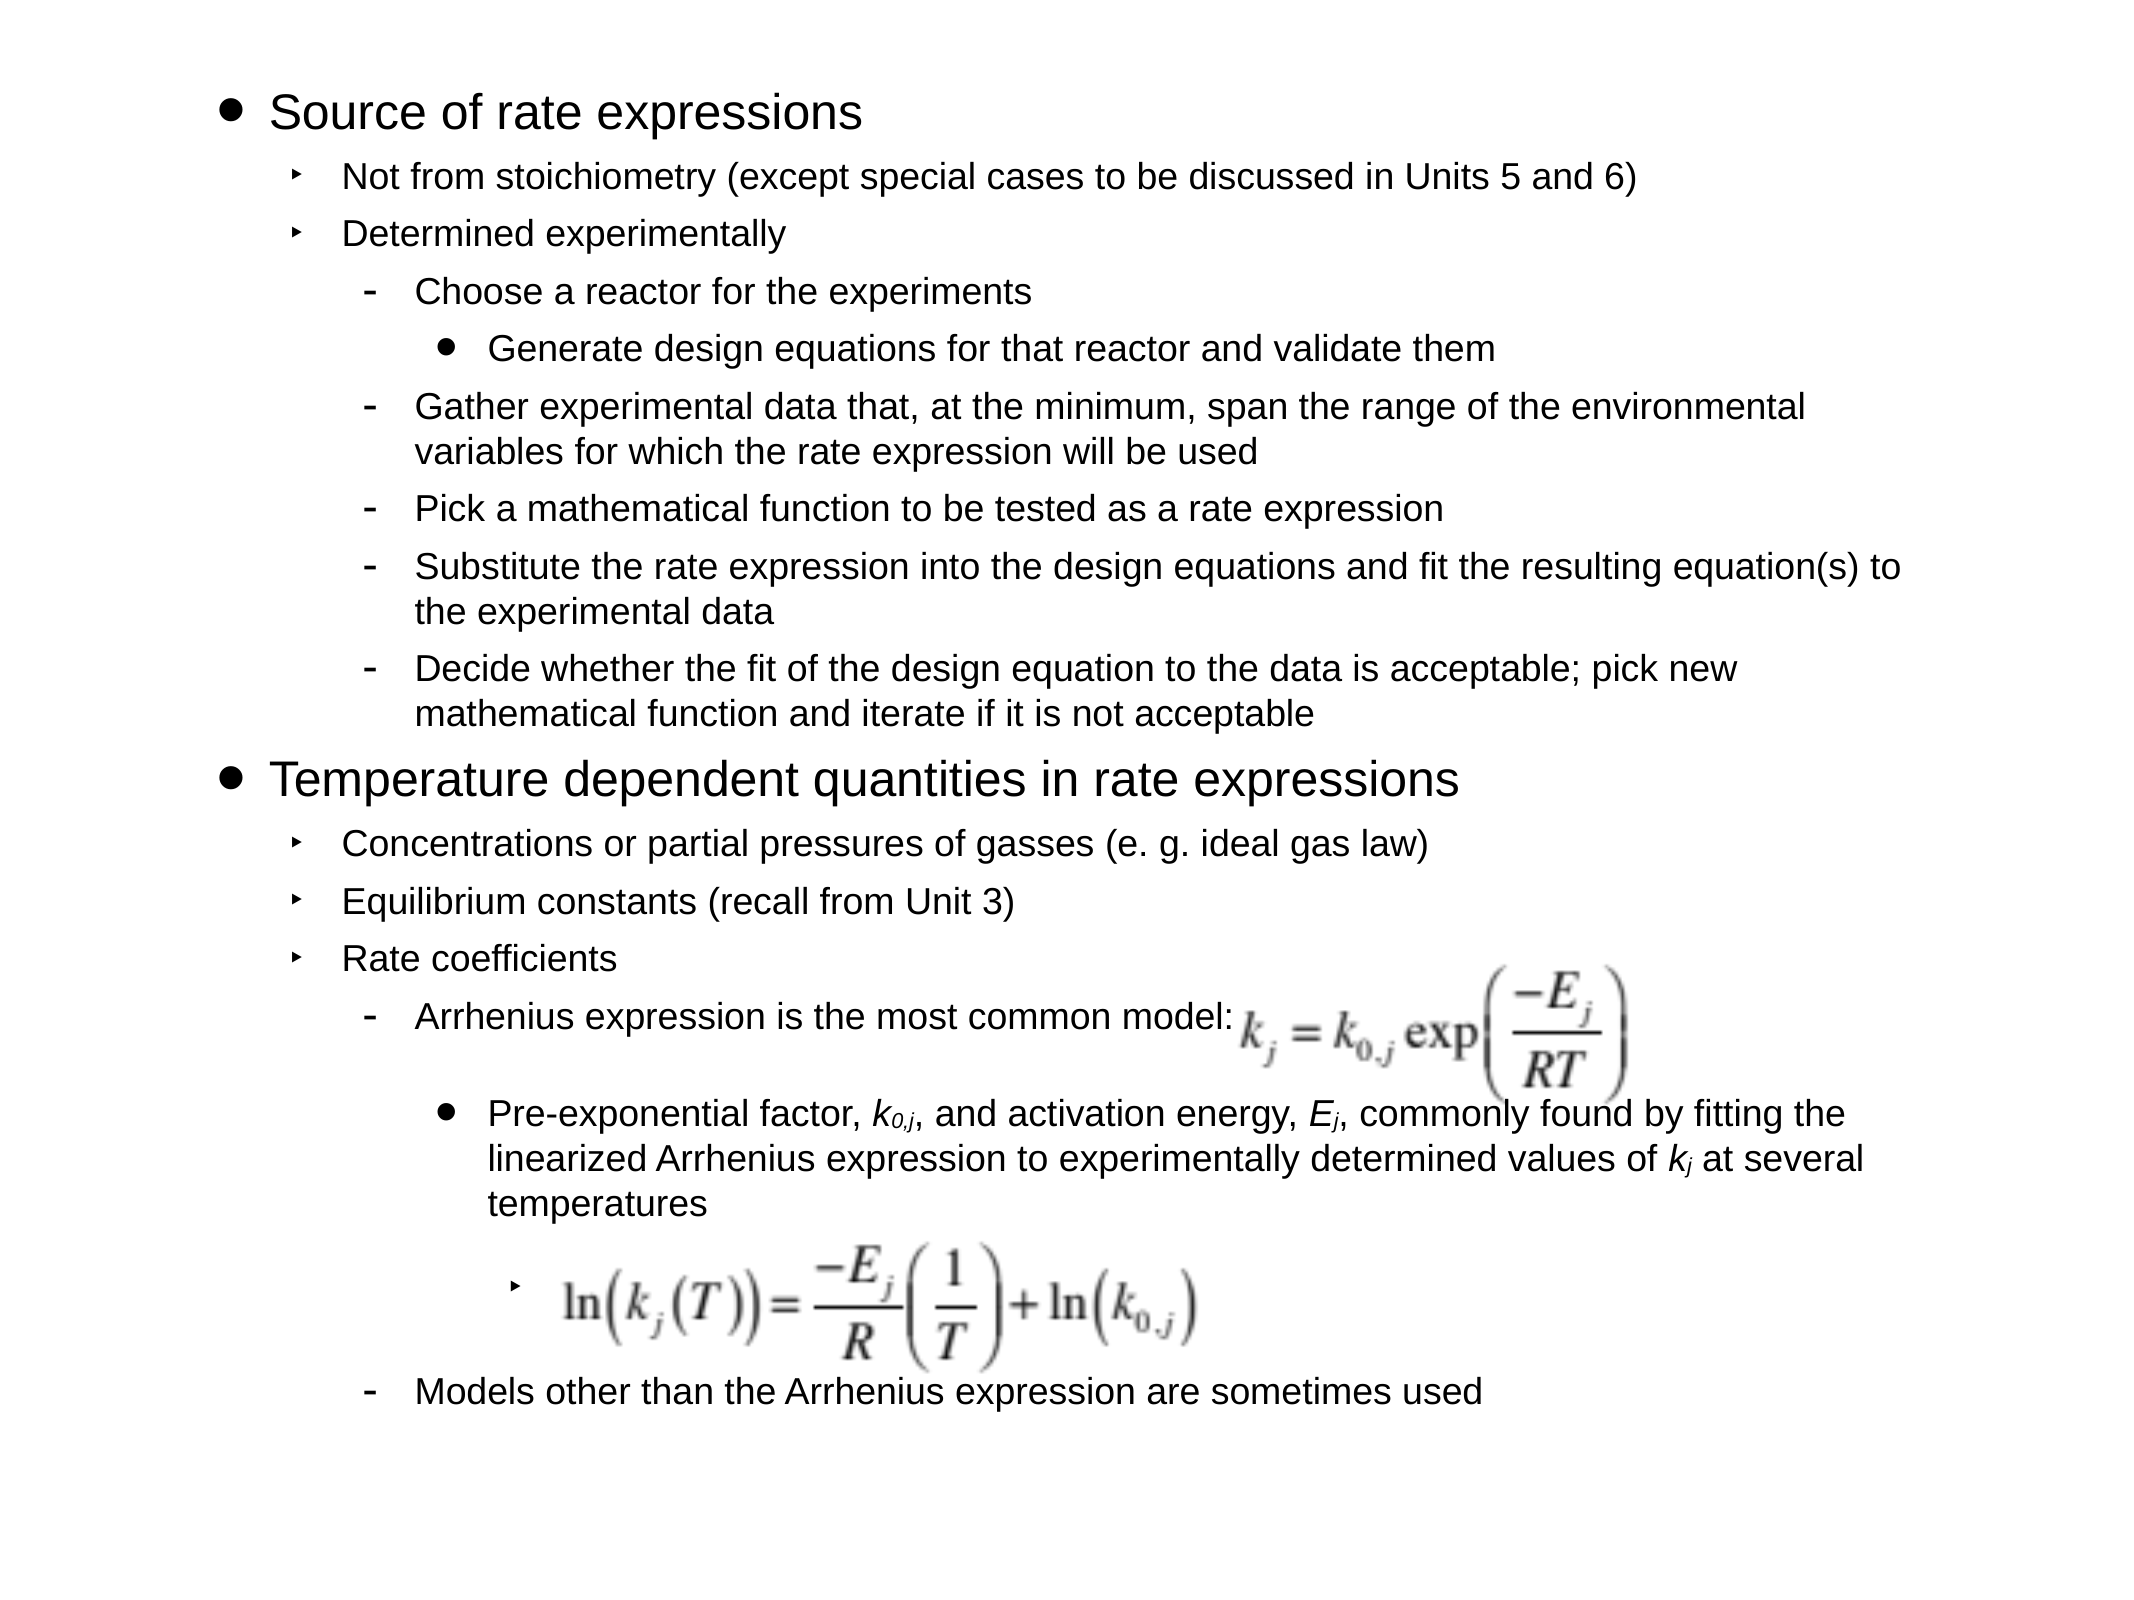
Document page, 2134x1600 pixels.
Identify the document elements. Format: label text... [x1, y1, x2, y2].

picture [1233, 956, 1635, 1109]
picture [555, 1232, 1199, 1378]
list Source of rate expressions Not from stoichiometry (except special cases to be discussed in Units 5 and 6) Determined experimentally Choose a reactor for the experiments Generate design equations for that reactor and validate them Gather experimental data that, at the minimum, span the range of the environmental variables for which the rate expression will be used Pick a mathematical function to be tested as a rate expression Substitute the rate expression into the design equations and fit the resulting equation(s) to the experimental data Decide whether the fit of the design equation to the data is acceptable; pick new mathematical function and iterate if it is not acceptable Temperature dependent quantities in rate expressions Concentrations or partial pressures of gasses (e. g. ideal gas law) Equilibrium constants (recall from Unit 3) Rate coefficients Arrhenius expression is the most common model: Pre-exponential factor, k0,j, and activation energy, Ej, commonly found by fitting the linearized Arrhenius expression to experimentally determined values of kj at several temperatures Models other than the Arrhenius expression are sometimes used [208, 70, 1925, 1478]
